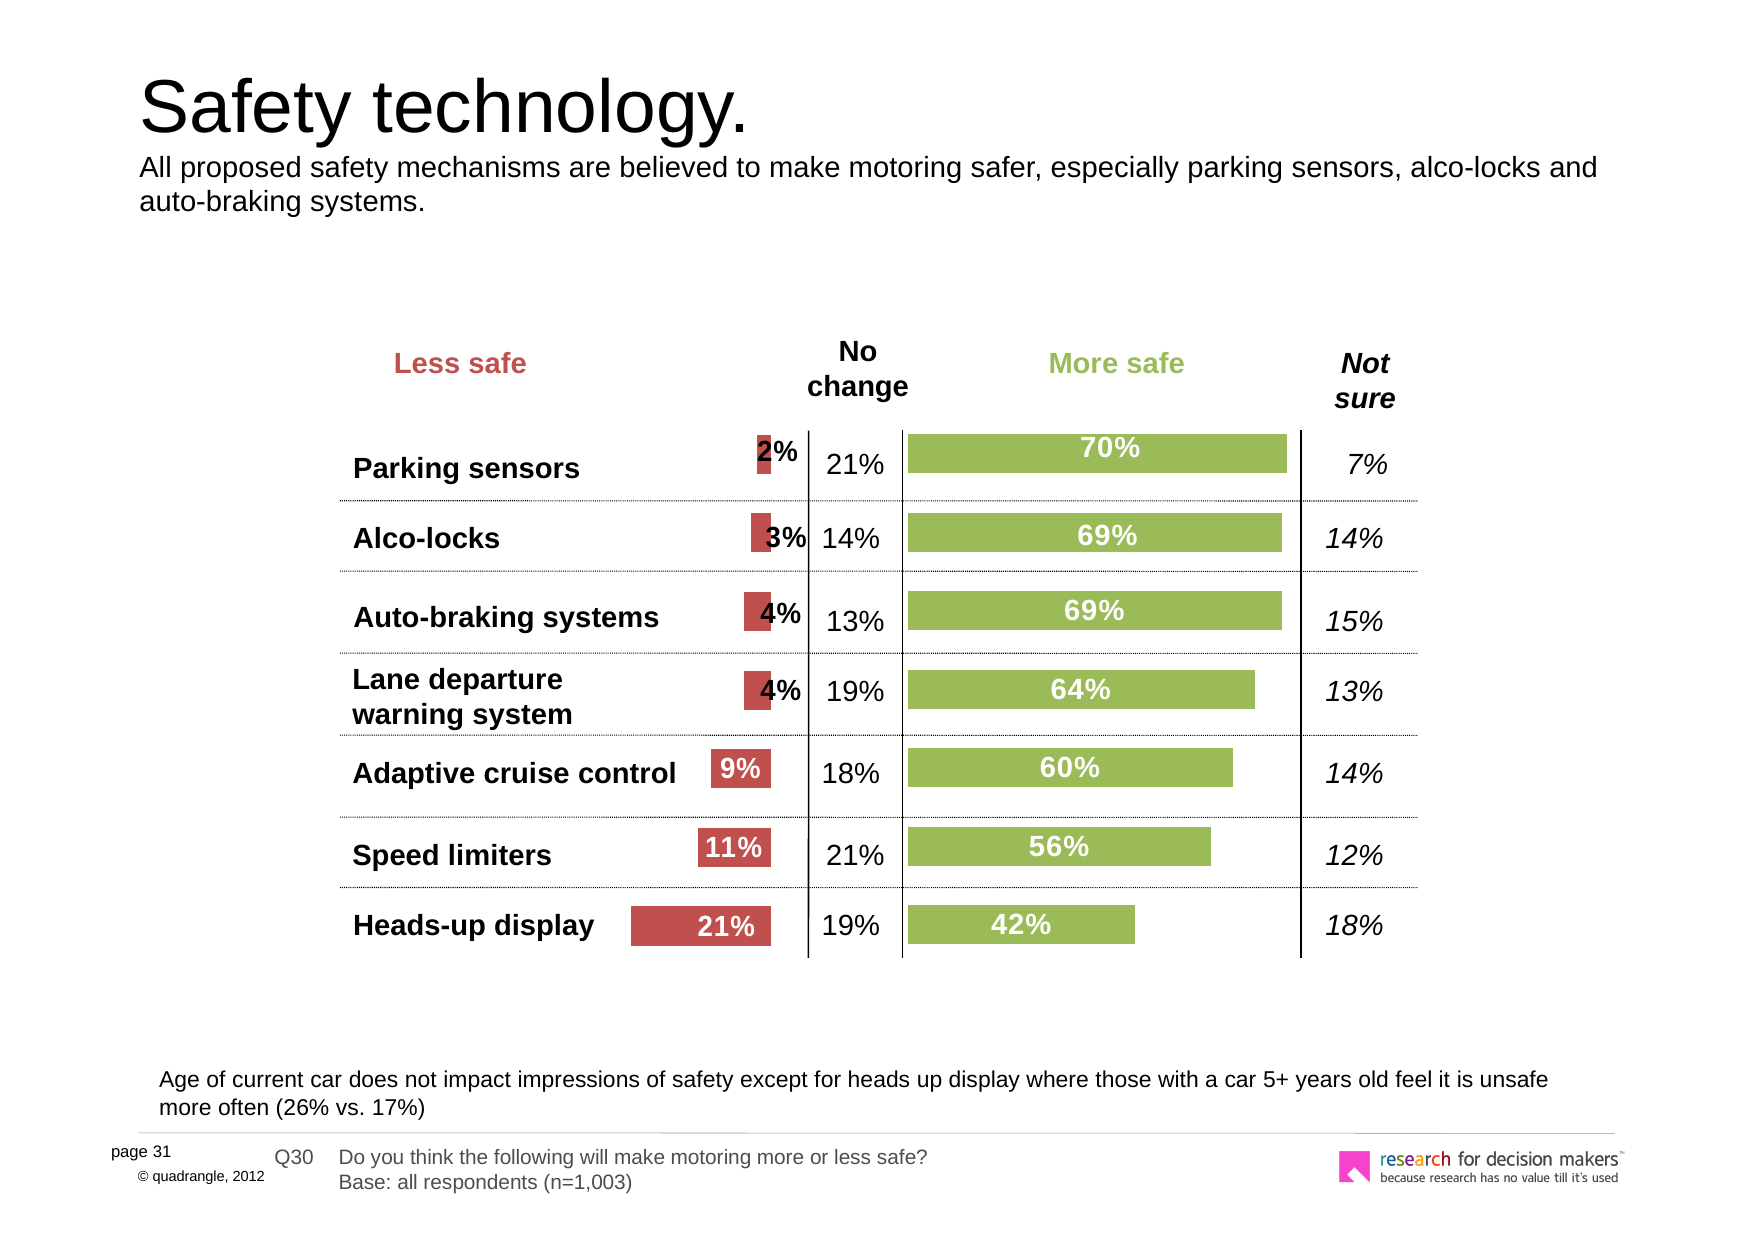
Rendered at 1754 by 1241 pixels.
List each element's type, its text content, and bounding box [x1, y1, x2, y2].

text_box 18% [813, 746, 873, 797]
text_box 19% [813, 664, 873, 691]
text_box Age of current car does not impact impressions of safety except for heads up display where those with a car 5+ years old feel it is unsafe more often (26% vs. 17%) [144, 1057, 873, 1127]
text_box Not sure [1312, 336, 1418, 388]
text_box Age of current car does not impact impressions of safety except for heads up display where those with a car 5+ years old feel it is unsafe more often (26% vs. 17%) [1484, 1057, 1610, 1127]
text_box Q30 Do you think the following will make motoring more or less safe? Base: all respondents (n=1,003) [257, 1135, 1334, 1241]
text_box 19% [813, 899, 873, 949]
chart [878, 695, 1479, 1188]
chart [878, 390, 1479, 693]
chart [105, 390, 808, 1071]
picture [1479, 1147, 1627, 1186]
text_box 13% [813, 594, 873, 645]
text_box 19% [813, 705, 873, 715]
text_box 14% [813, 512, 873, 563]
text_box Less safe [349, 336, 572, 387]
text_box 21% [813, 438, 873, 489]
title Safety technology. All proposed safety mechanisms are believed to make motoring safer, especially parking sensors, alco-locks and auto-braking systems. [139, 57, 1651, 236]
text_box 21% [813, 828, 873, 879]
text_box More safe [1005, 336, 1229, 387]
text_box No change [768, 324, 947, 410]
